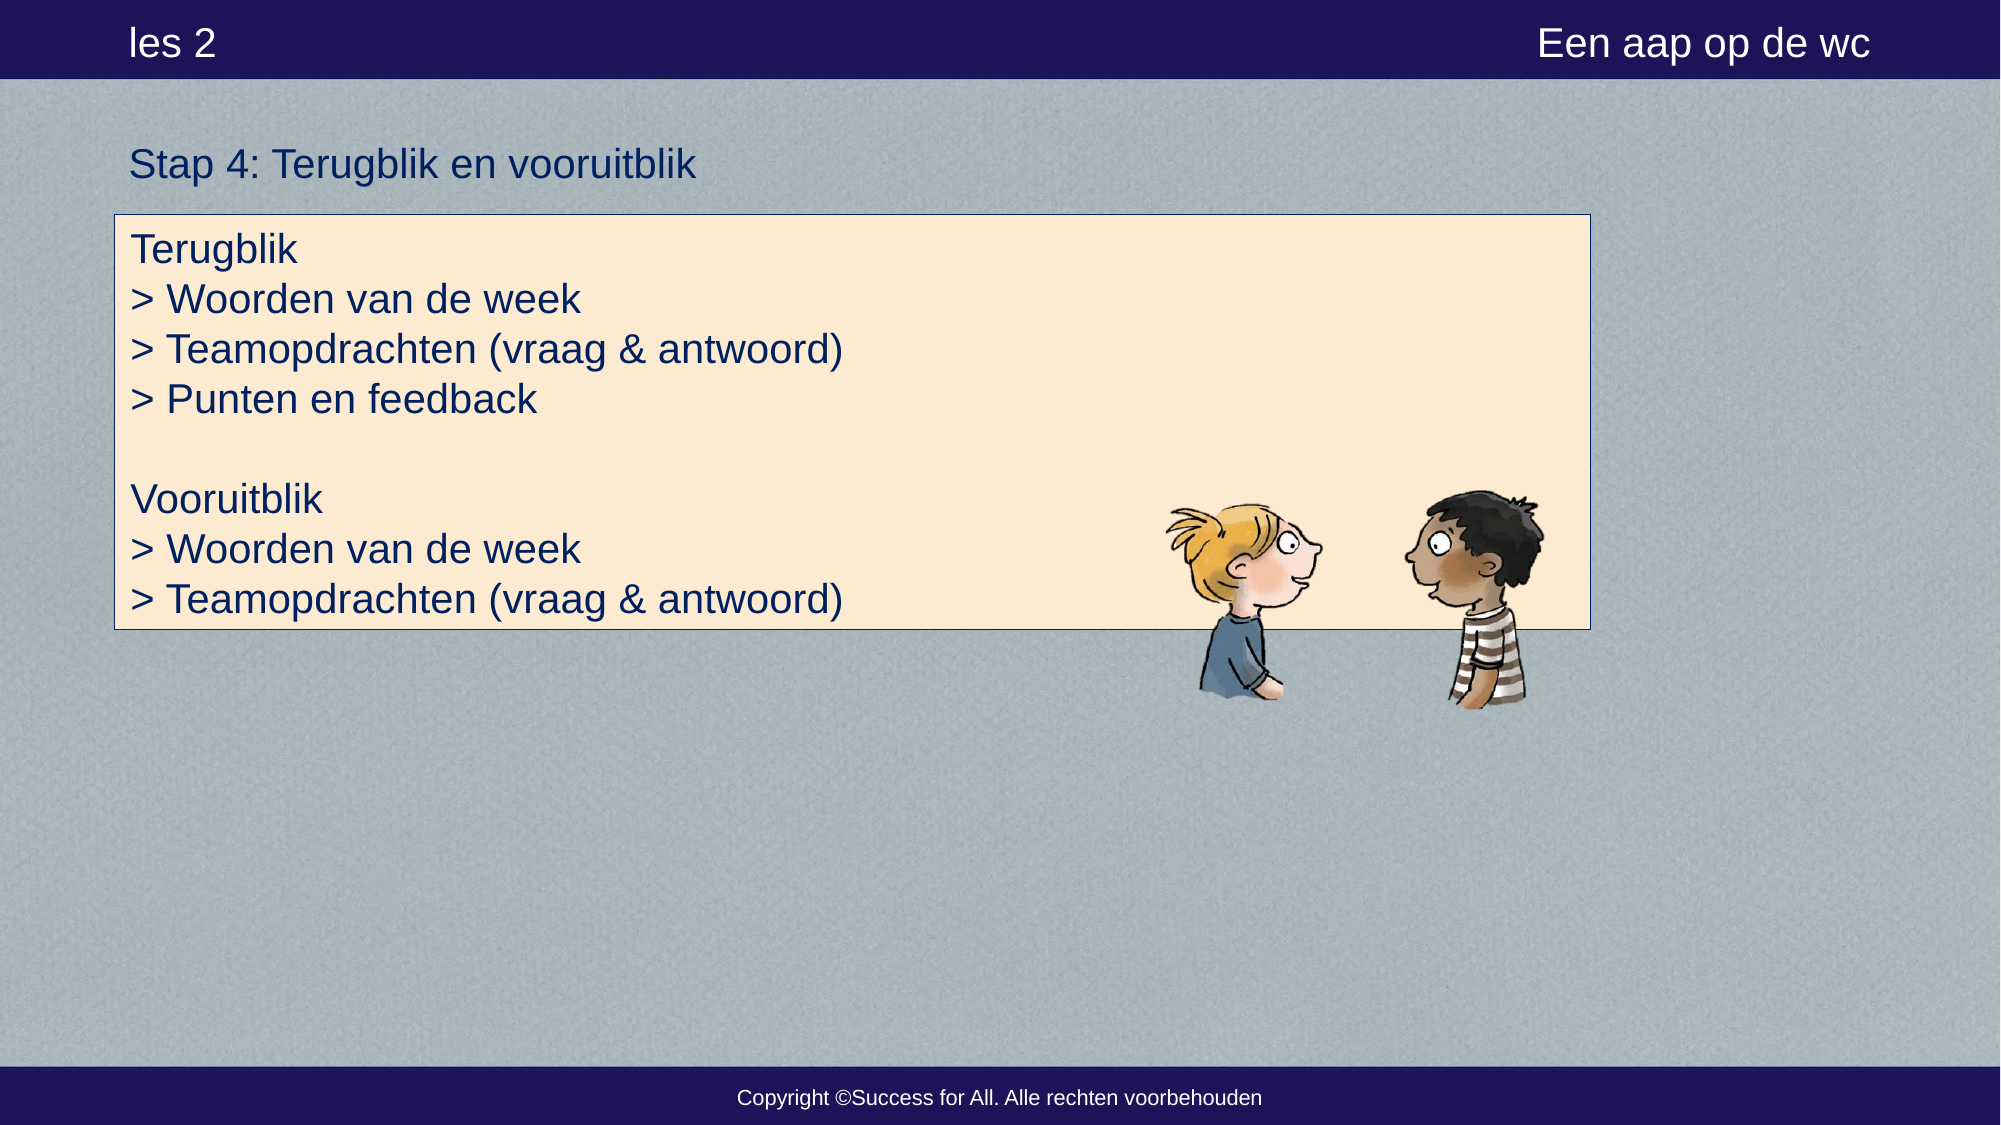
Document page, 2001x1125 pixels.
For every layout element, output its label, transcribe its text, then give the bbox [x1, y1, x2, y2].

text_box Stap 4: Terugblik en vooruitblik [114, 129, 907, 195]
text_box Een aap op de wc [999, 8, 1886, 73]
picture [0, 0, 2001, 1125]
text_box les 2 [114, 8, 354, 73]
text_box Terugblik > Woorden van de week > Teamopdrachten (vraag & antwoord) > Punten en feedback Vooruitblik > Woorden van de week > Teamopdrachten (vraag & antwoord) [114, 214, 1591, 630]
text_box Copyright ©Success for All. Alle rechten voorbehouden [0, 1076, 2000, 1125]
